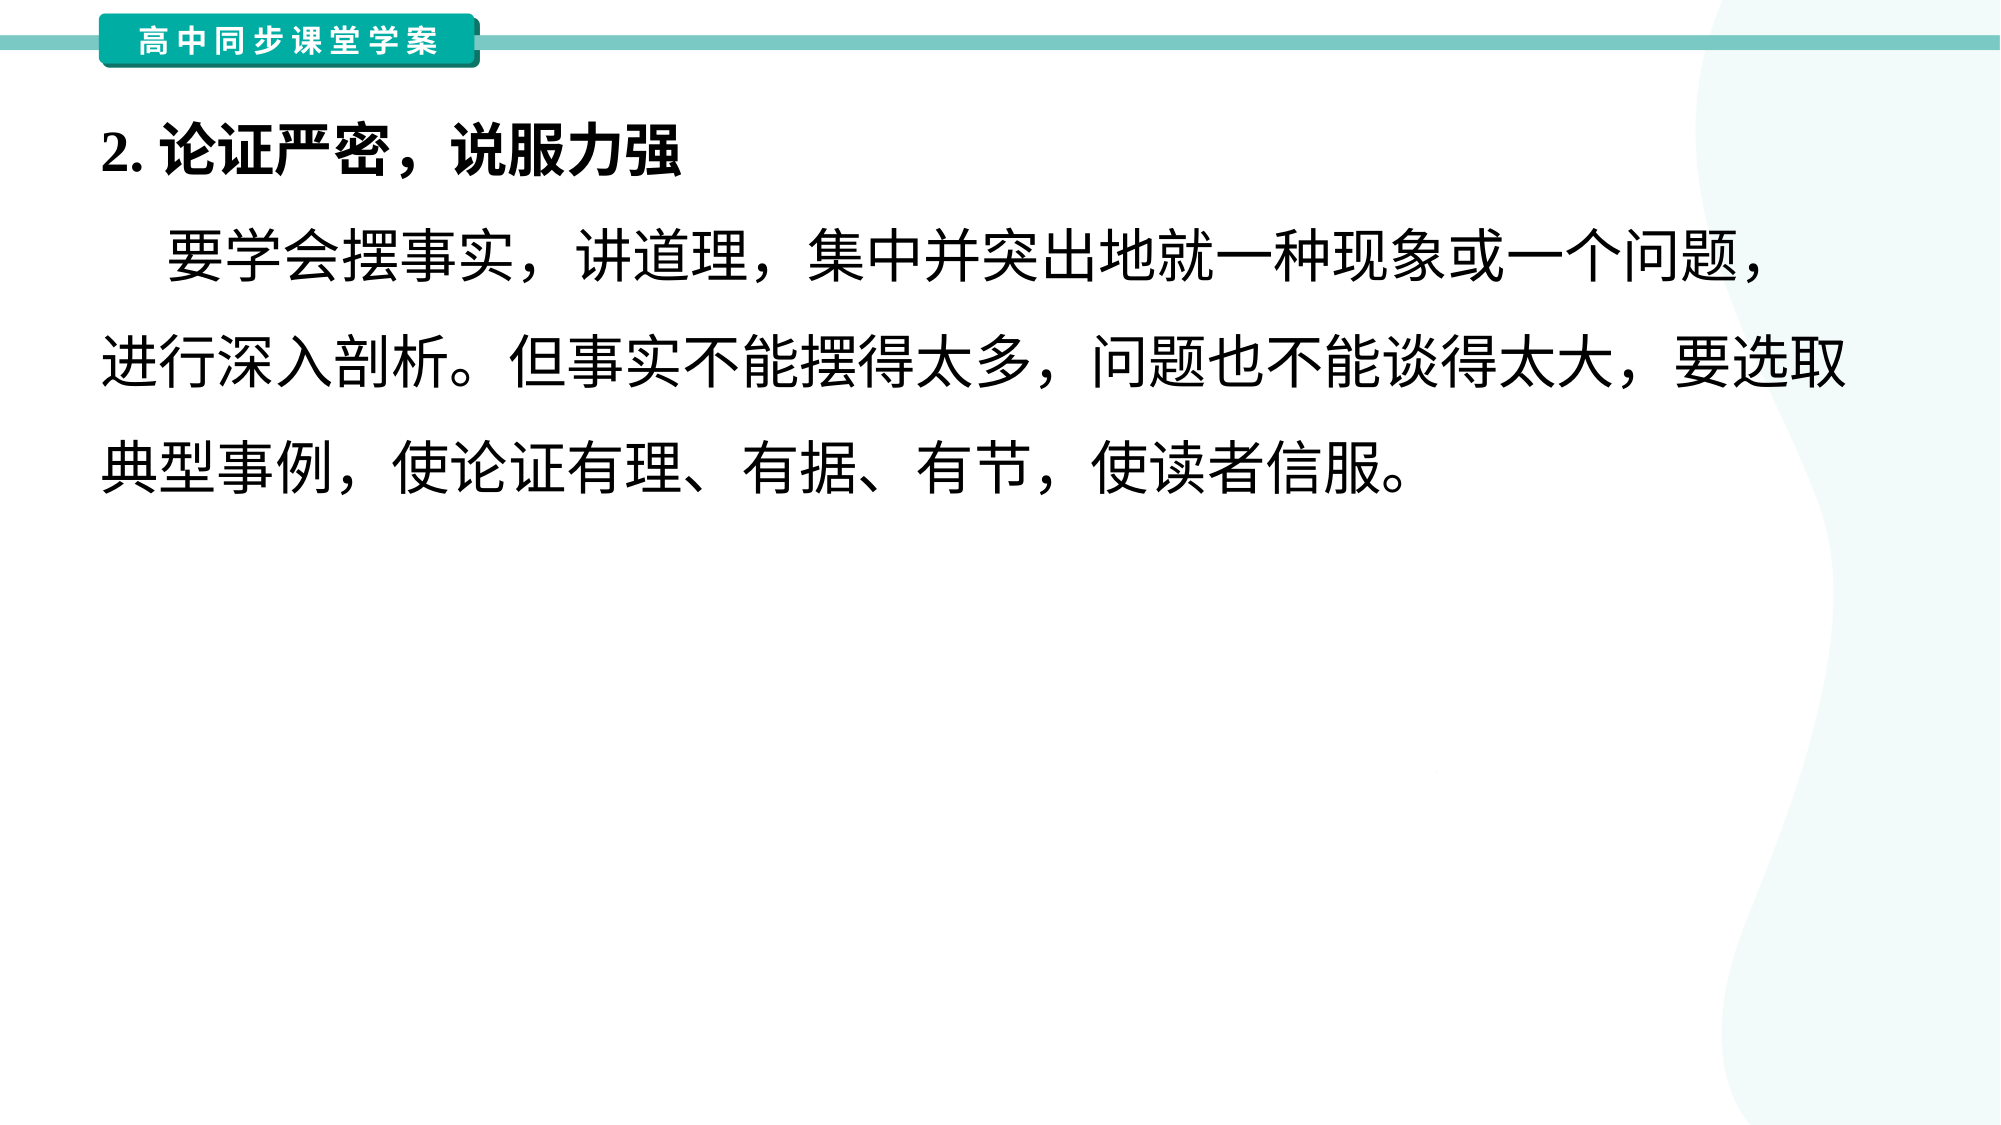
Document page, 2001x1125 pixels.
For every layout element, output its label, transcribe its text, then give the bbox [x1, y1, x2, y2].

picture [0, 0, 2000, 1125]
text_box 2.论证严密，说服力强 要学会摆事实，讲道理，集中并突出地就一种现象或一个问题， 进行深入剖析。但事实不能摆得太多，问题也不能谈得太大，要选取 典型事例，使论证有理、有据、有节，使读者信服。 [100, 76, 1899, 502]
